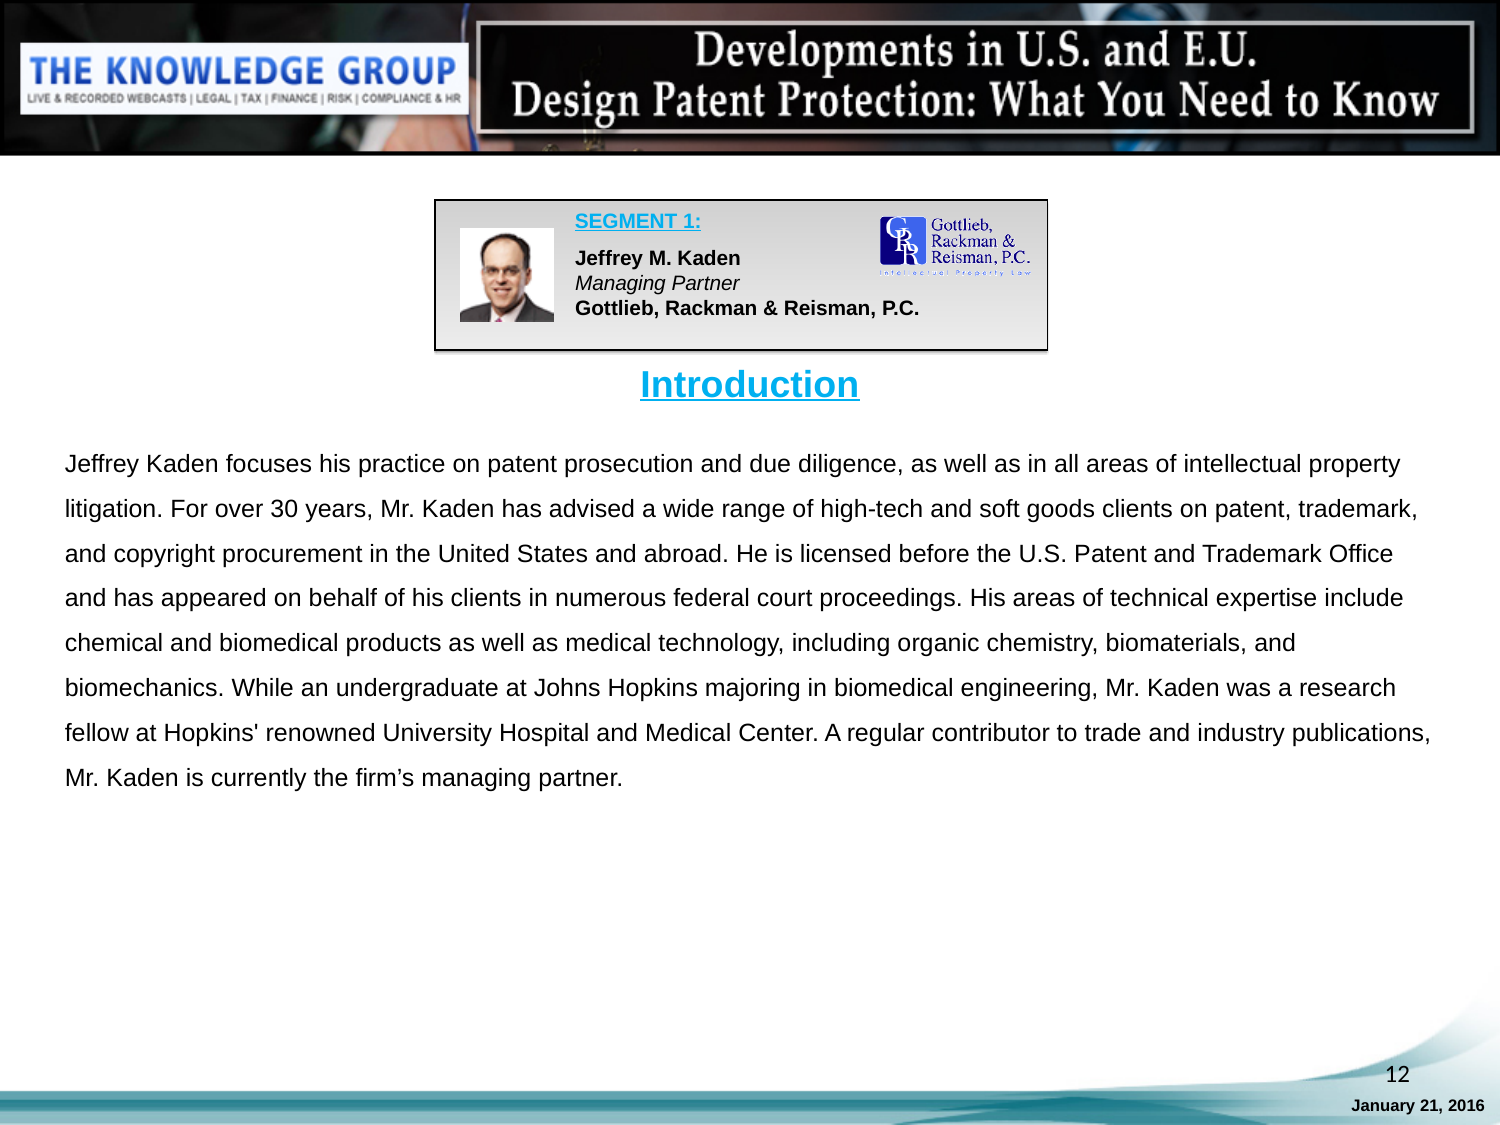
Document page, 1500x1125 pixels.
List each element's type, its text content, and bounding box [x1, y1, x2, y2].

text_box Jeffrey Kaden focuses his practice on patent prosecution and due diligence, as well as in all areas of intellectual property litigation. For over 30 years, Mr. Kaden has advised a wide range of high-tech and soft goods clients on patent, trademark, and copyright procurement in the United States and abroad. He is licensed before the U.S. Patent and Trademark Office and has appeared on behalf of his clients in numerous federal court proceedings. His areas of technical expertise include chemical and biomedical products as well as medical technology, including organic chemistry, biomaterials, and biomechanics. While an undergraduate at Johns Hopkins majoring in biomedical engineering, Mr. Kaden was a research fellow at Hopkins' renowned University Hospital and Medical Center. A regular contributor to trade and industry publications, Mr. Kaden is currently the firm’s managing partner. [50, 424, 1450, 799]
text_box Introduction [0, 352, 1500, 412]
slide_number 12 [1074, 1042, 1425, 1103]
picture [0, 412, 1500, 1125]
text_box January 21, 2016 [1100, 1087, 1500, 1123]
picture [0, 0, 1500, 352]
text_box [434, 199, 1048, 351]
